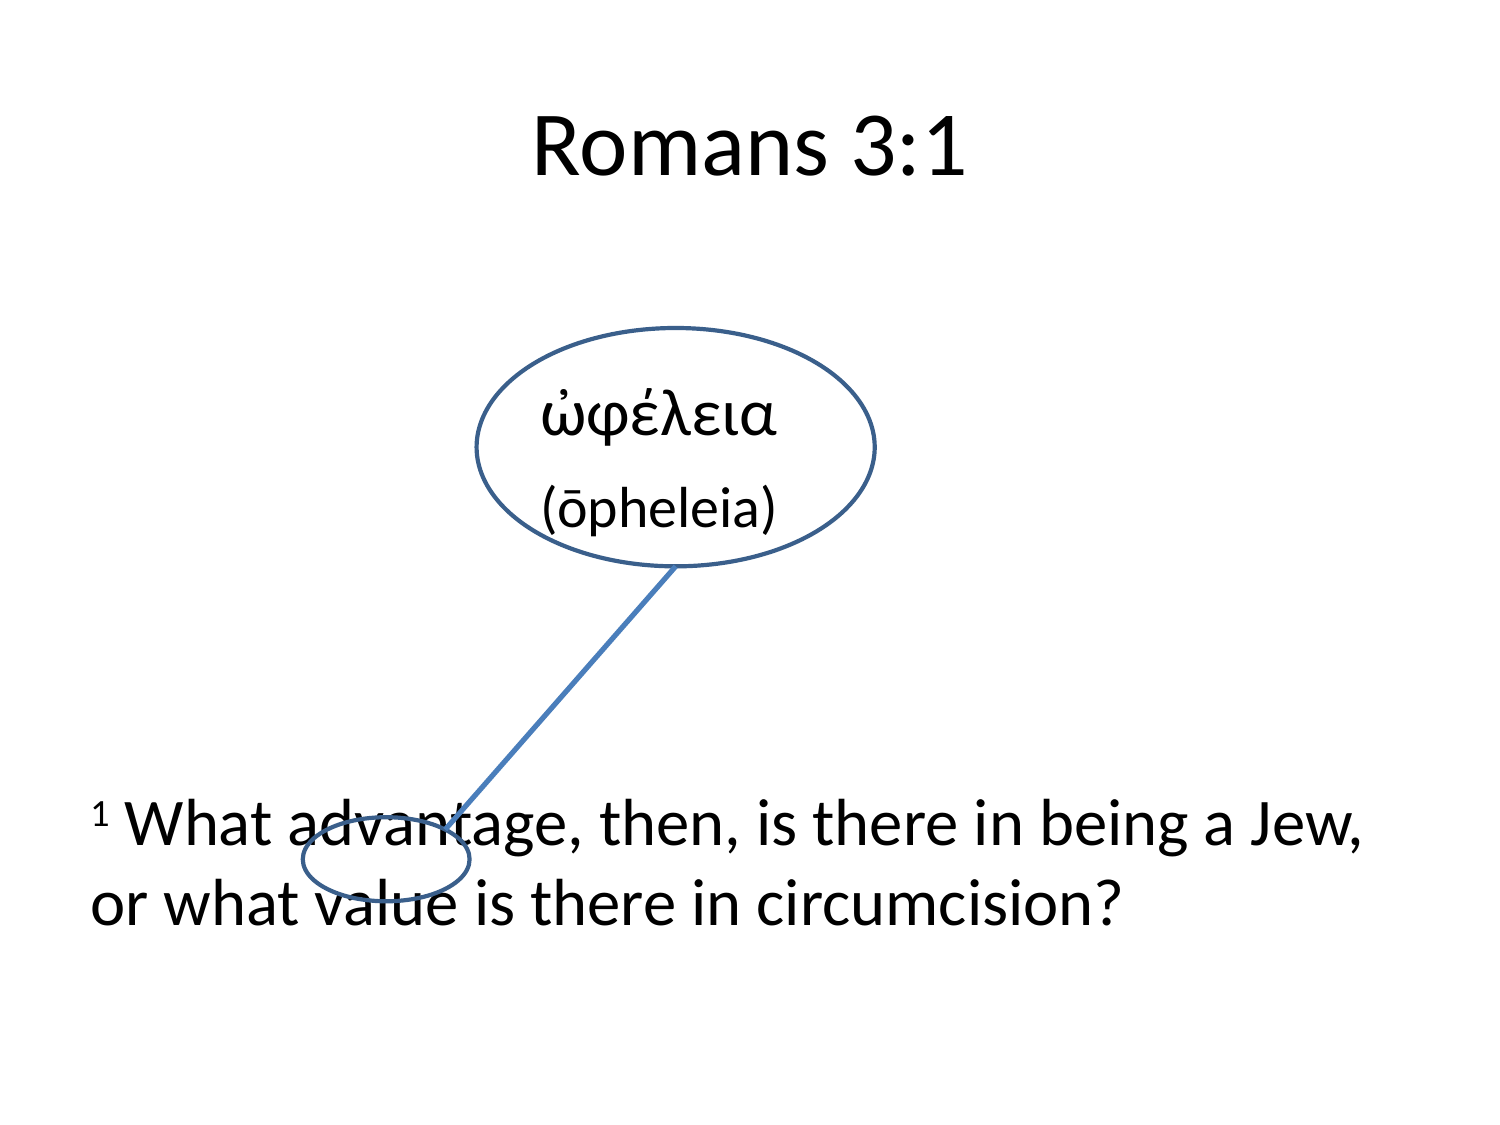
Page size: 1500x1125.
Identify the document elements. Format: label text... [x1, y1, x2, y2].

text_box [300, 815, 472, 904]
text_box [444, 566, 676, 830]
text_box [474, 325, 877, 569]
list ὠφέλεια (ōpheleia) 1 What advantage, then, is there in being a Jew, or what value is there in circumcision? [75, 262, 1425, 1005]
title Romans 3:1 [75, 45, 1425, 233]
